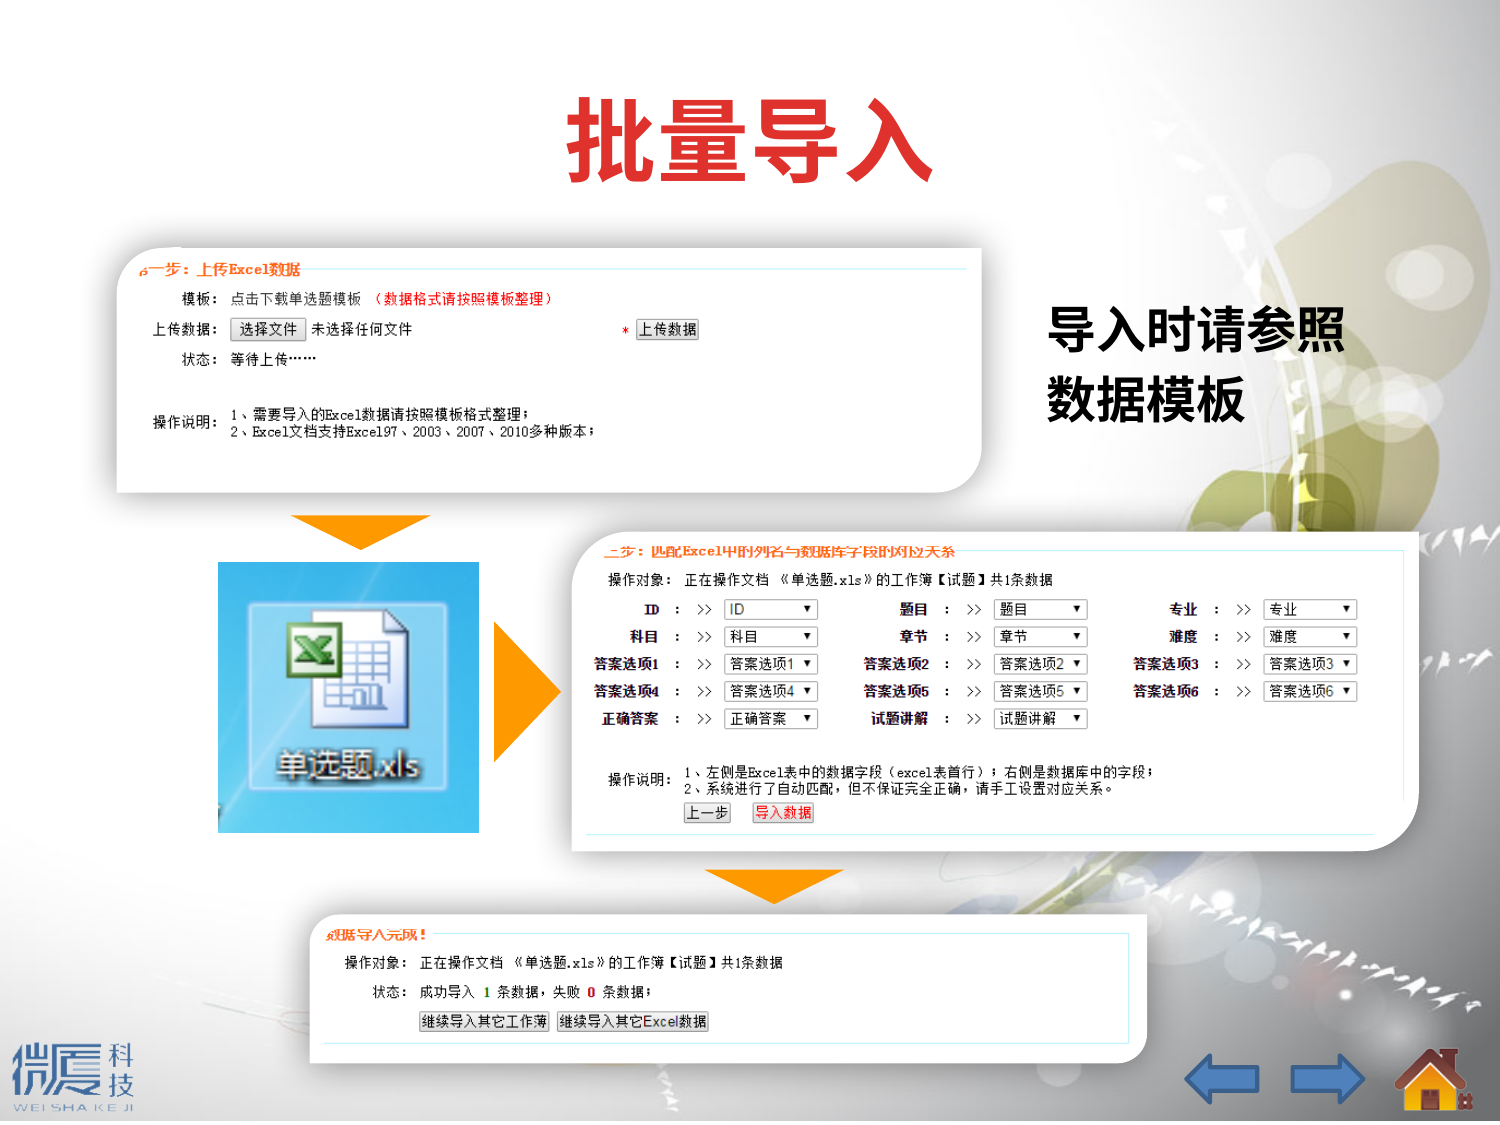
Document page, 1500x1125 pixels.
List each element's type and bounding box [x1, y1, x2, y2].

picture [0, 0, 1500, 1125]
text_box [1186, 1039, 1485, 1118]
list [123, 255, 975, 486]
